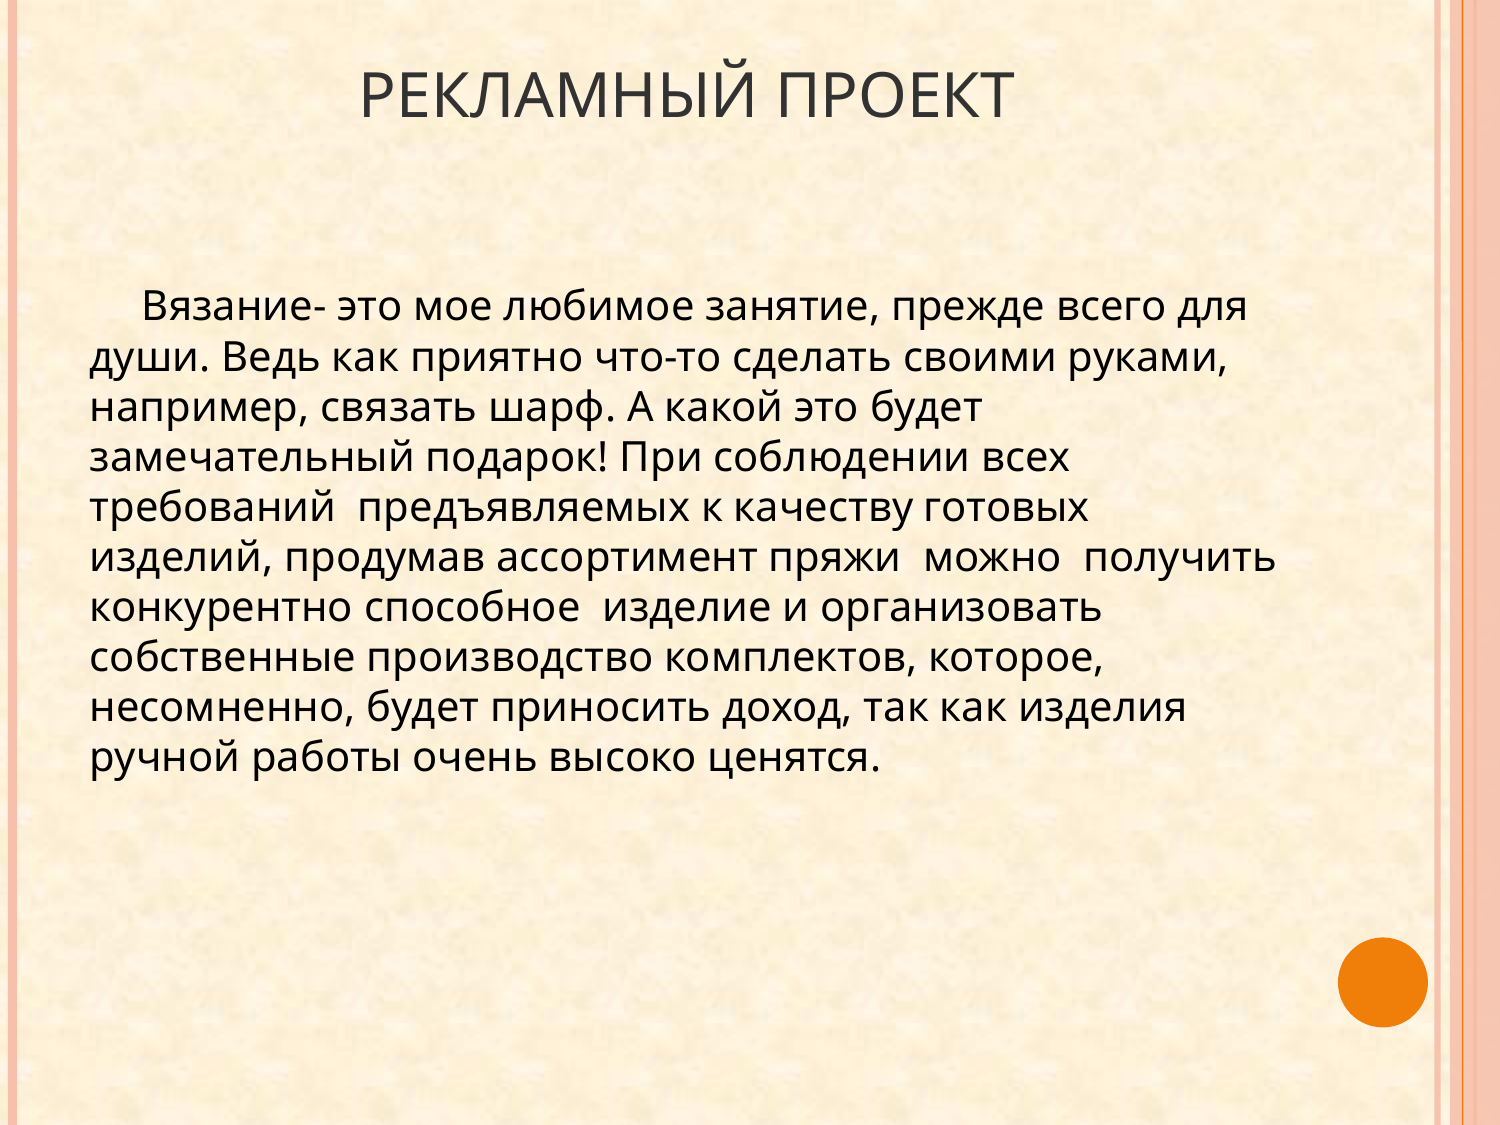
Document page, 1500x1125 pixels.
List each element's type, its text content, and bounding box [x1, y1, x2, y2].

list Вязание- это мое любимое занятие, прежде всего для души. Ведь как приятно что-то сделать своими руками, например, связать шарф. А какой это будет замечательный подарок! При соблюдении всех требований предъявляемых к качеству готовых изделий, продумав ассортимент пряжи можно получить конкурентно способное изделие и организовать собственные производство комплектов, которое, несомненно, будет приносить доход, так как изделия ручной работы очень высоко ценятся. [75, 262, 1300, 1062]
picture [0, 0, 7, 1125]
picture [18, 0, 1434, 1125]
title Рекламный проект [75, 45, 1300, 138]
picture [1441, 0, 1449, 1125]
